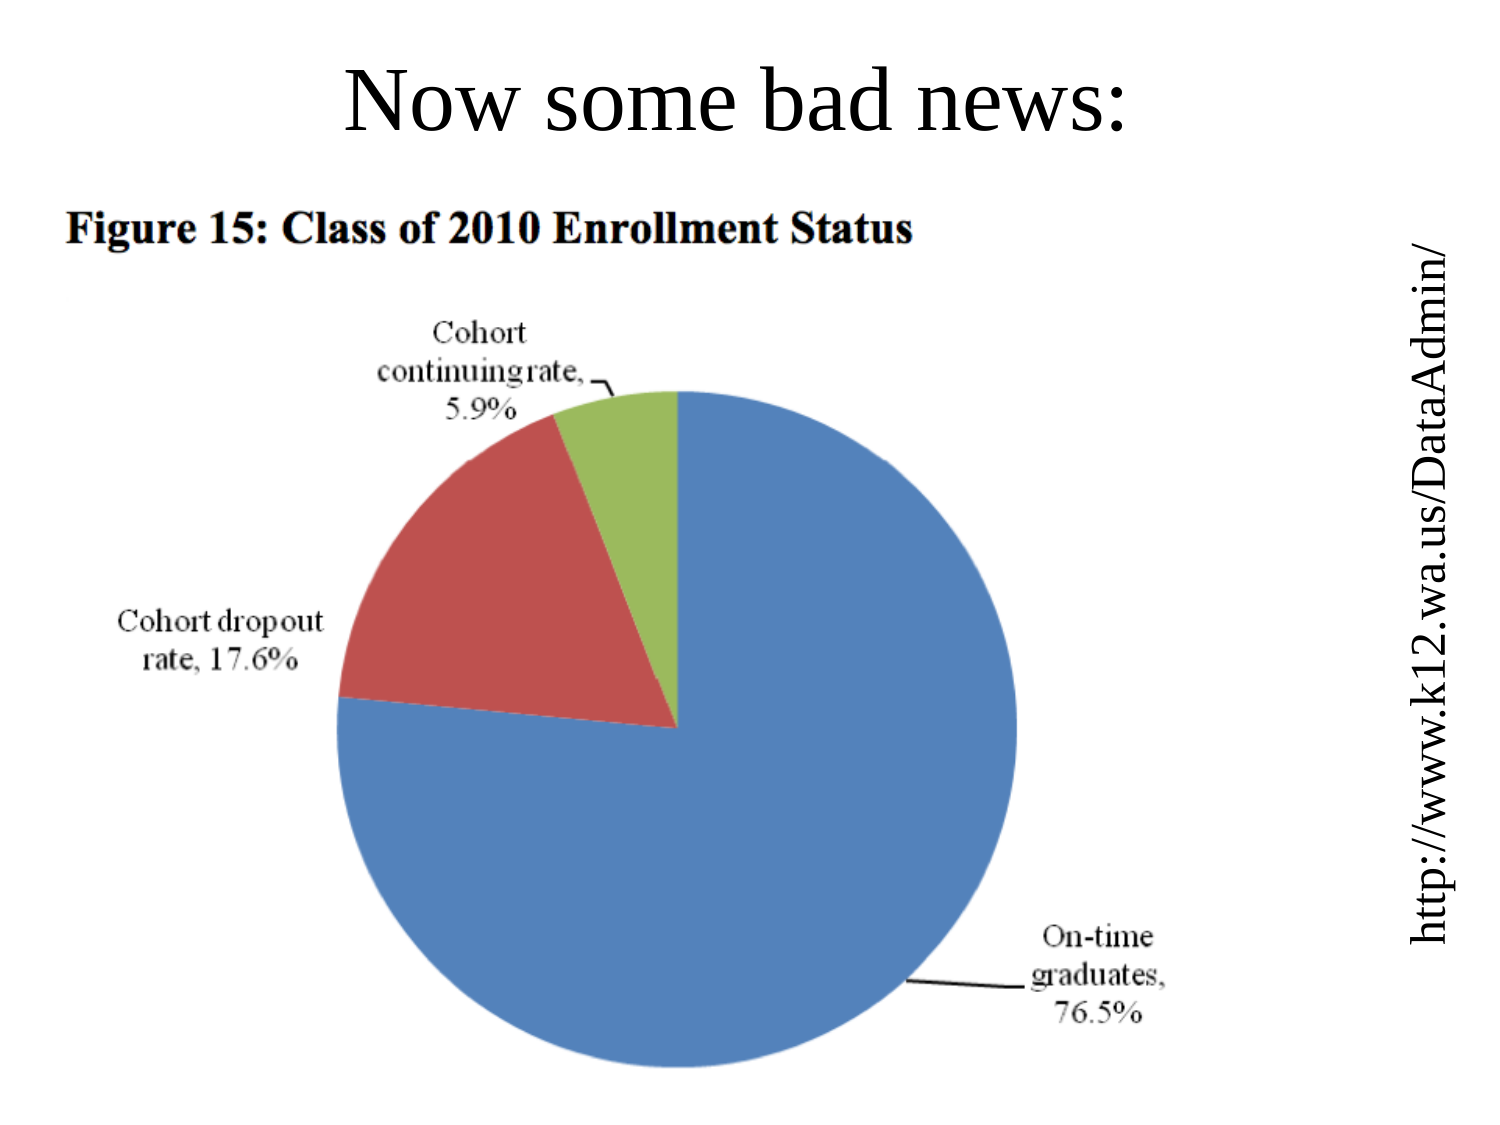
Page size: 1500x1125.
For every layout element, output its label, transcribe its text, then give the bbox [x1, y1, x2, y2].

picture [49, 181, 1195, 1124]
text_box Now some bad news: [99, 0, 1375, 188]
text_box http://www.k12.wa.us/DataAdmin/ [1387, 228, 1463, 960]
